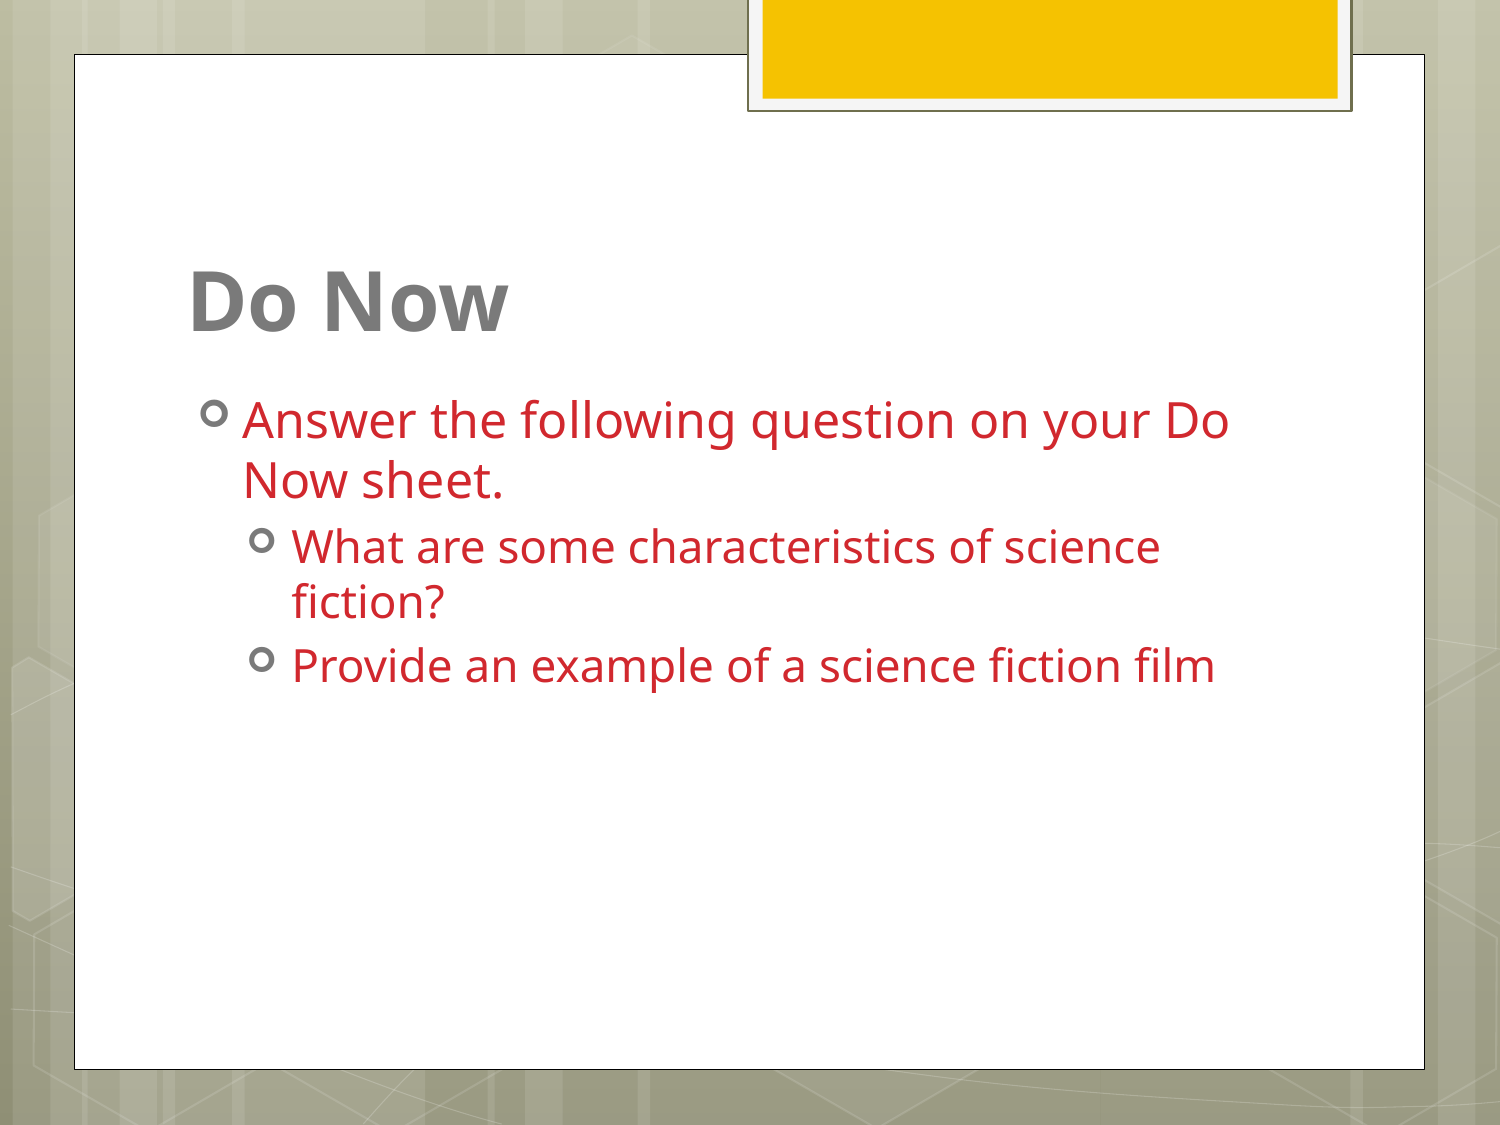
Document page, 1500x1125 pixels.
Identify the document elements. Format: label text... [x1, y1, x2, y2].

title Do Now [171, 168, 1324, 357]
list Answer the following question on your Do Now sheet. What are some characteristics of science fiction? Provide an example of a science fiction film [171, 381, 1283, 957]
